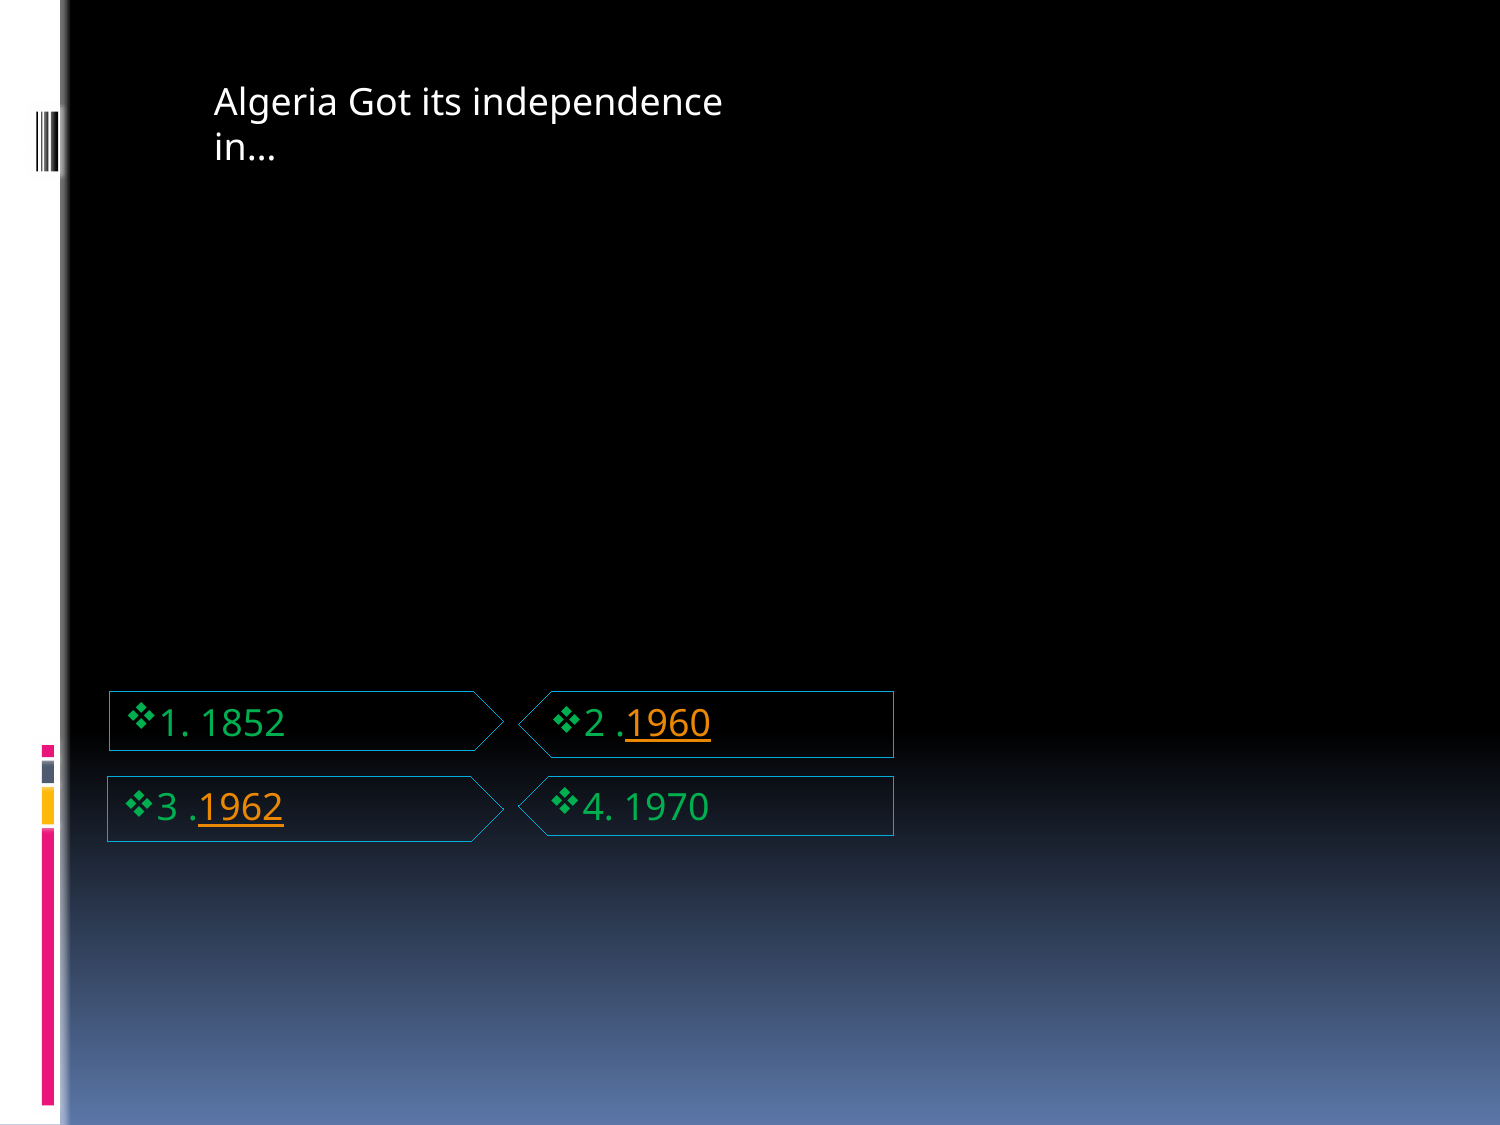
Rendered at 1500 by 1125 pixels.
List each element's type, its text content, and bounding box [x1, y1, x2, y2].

text_box 1. 1852 [109, 691, 504, 751]
text_box 4. 1970 [518, 776, 894, 836]
text_box 2 .1960 [518, 691, 894, 758]
text_box 3 .1962 [107, 776, 504, 842]
text_box Algeria Got its independence in… [199, 70, 786, 175]
